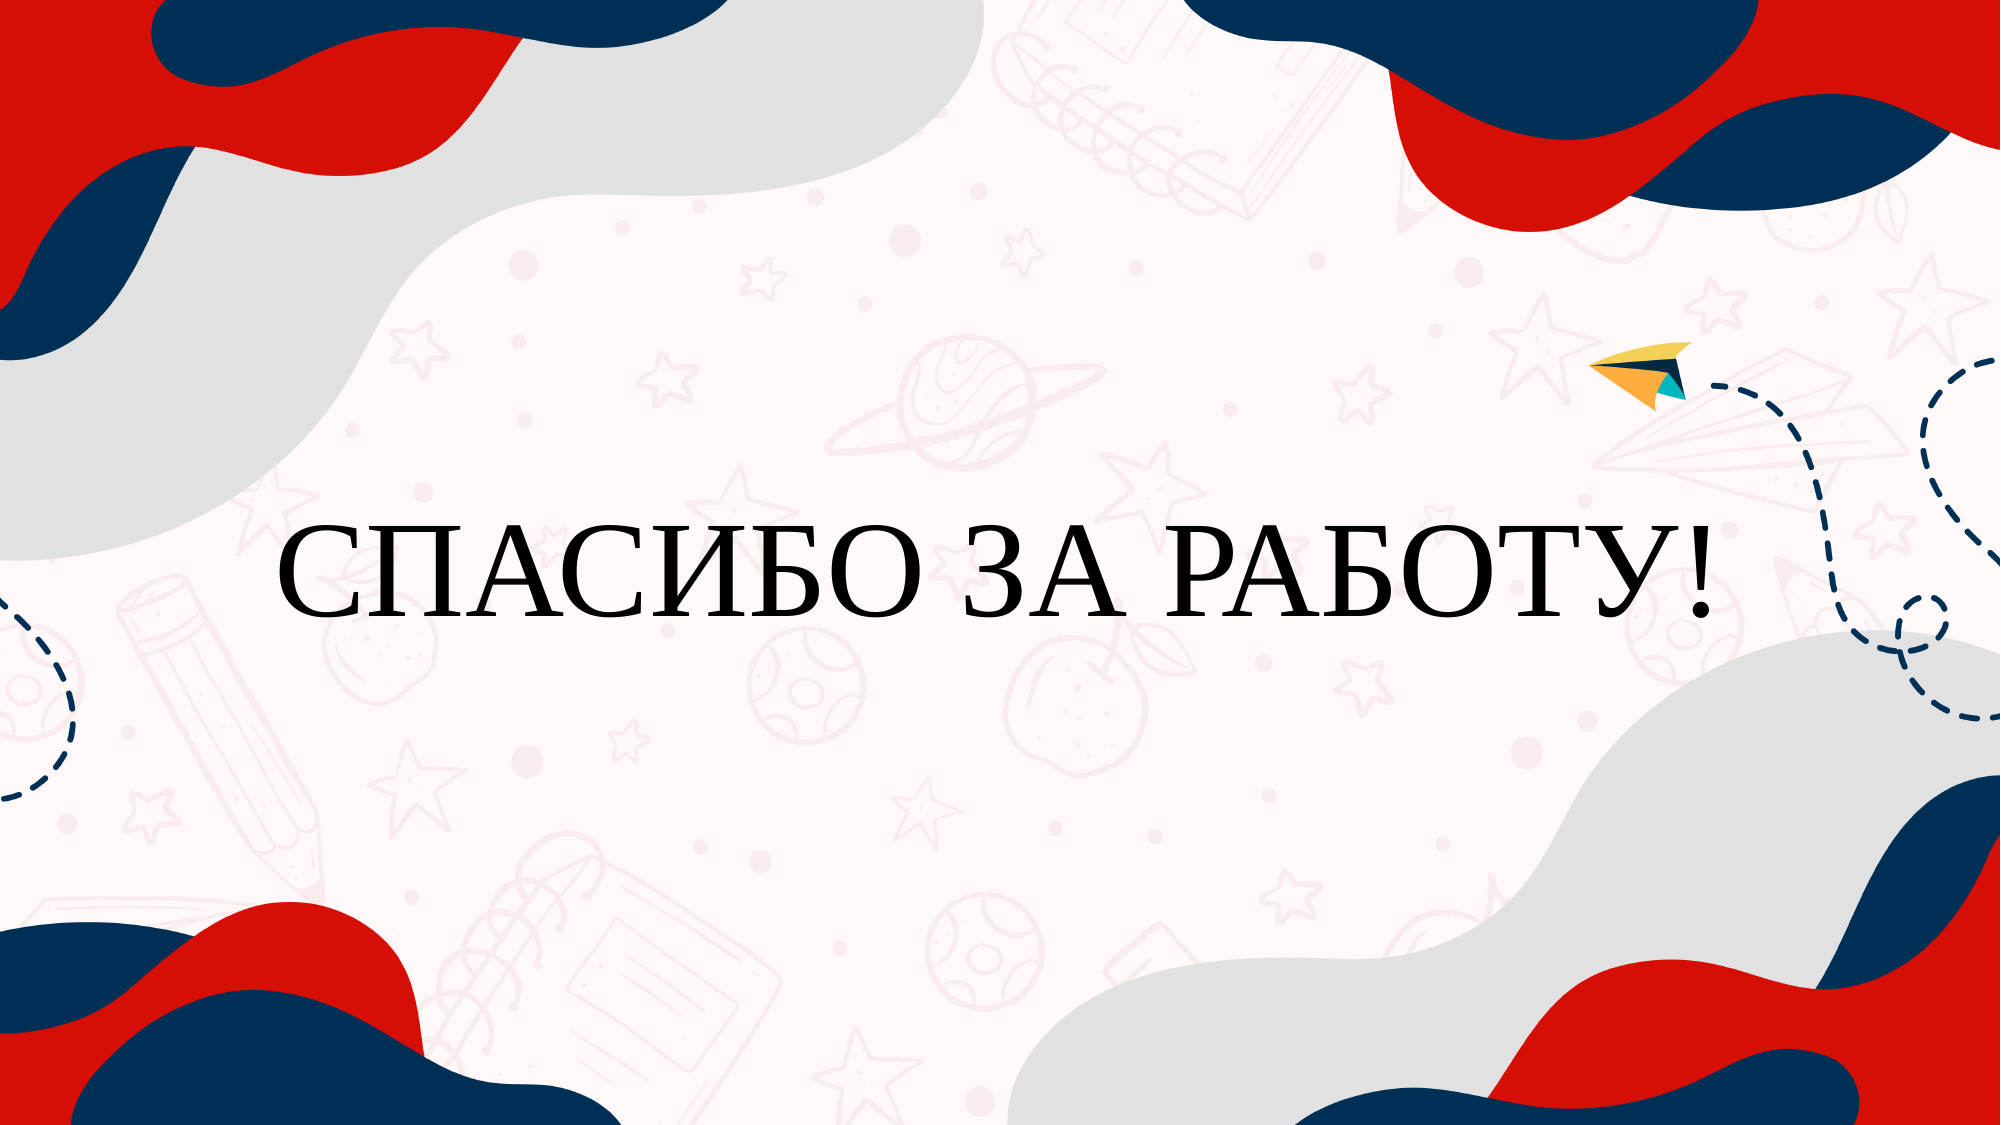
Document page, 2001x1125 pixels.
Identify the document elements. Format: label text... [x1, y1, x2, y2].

picture [0, 0, 2000, 1125]
title СПАСИБО ЗА РАБОТУ! [249, 261, 1750, 654]
